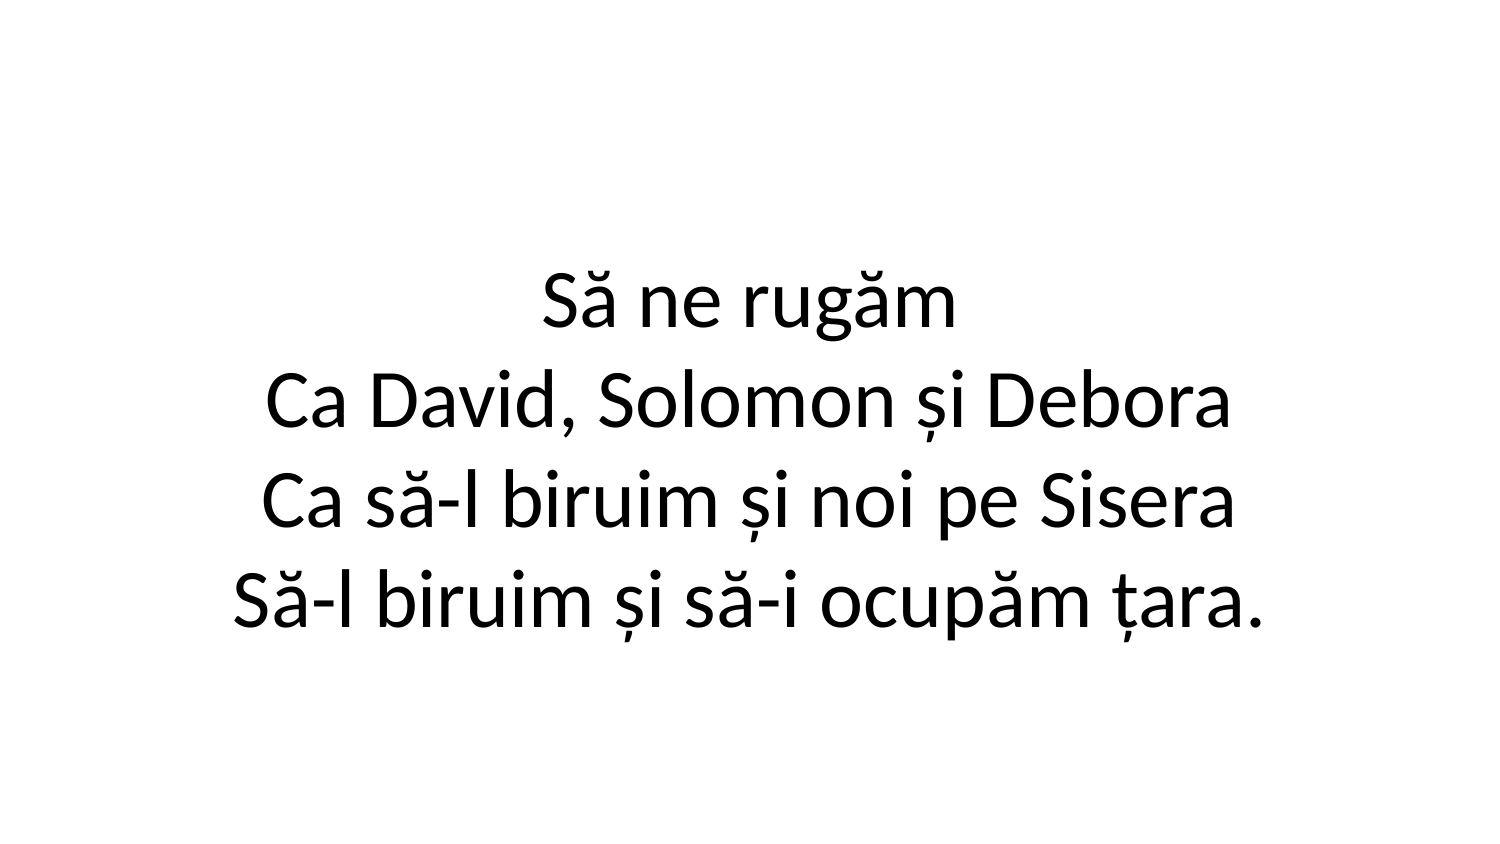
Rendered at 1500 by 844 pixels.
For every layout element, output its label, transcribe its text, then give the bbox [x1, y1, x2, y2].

text_box Să ne rugăm Ca David, Solomon și Debora Ca să-l biruim și noi pe Sisera Să-l biruim și să-i ocupăm țara. [217, 192, 1282, 652]
